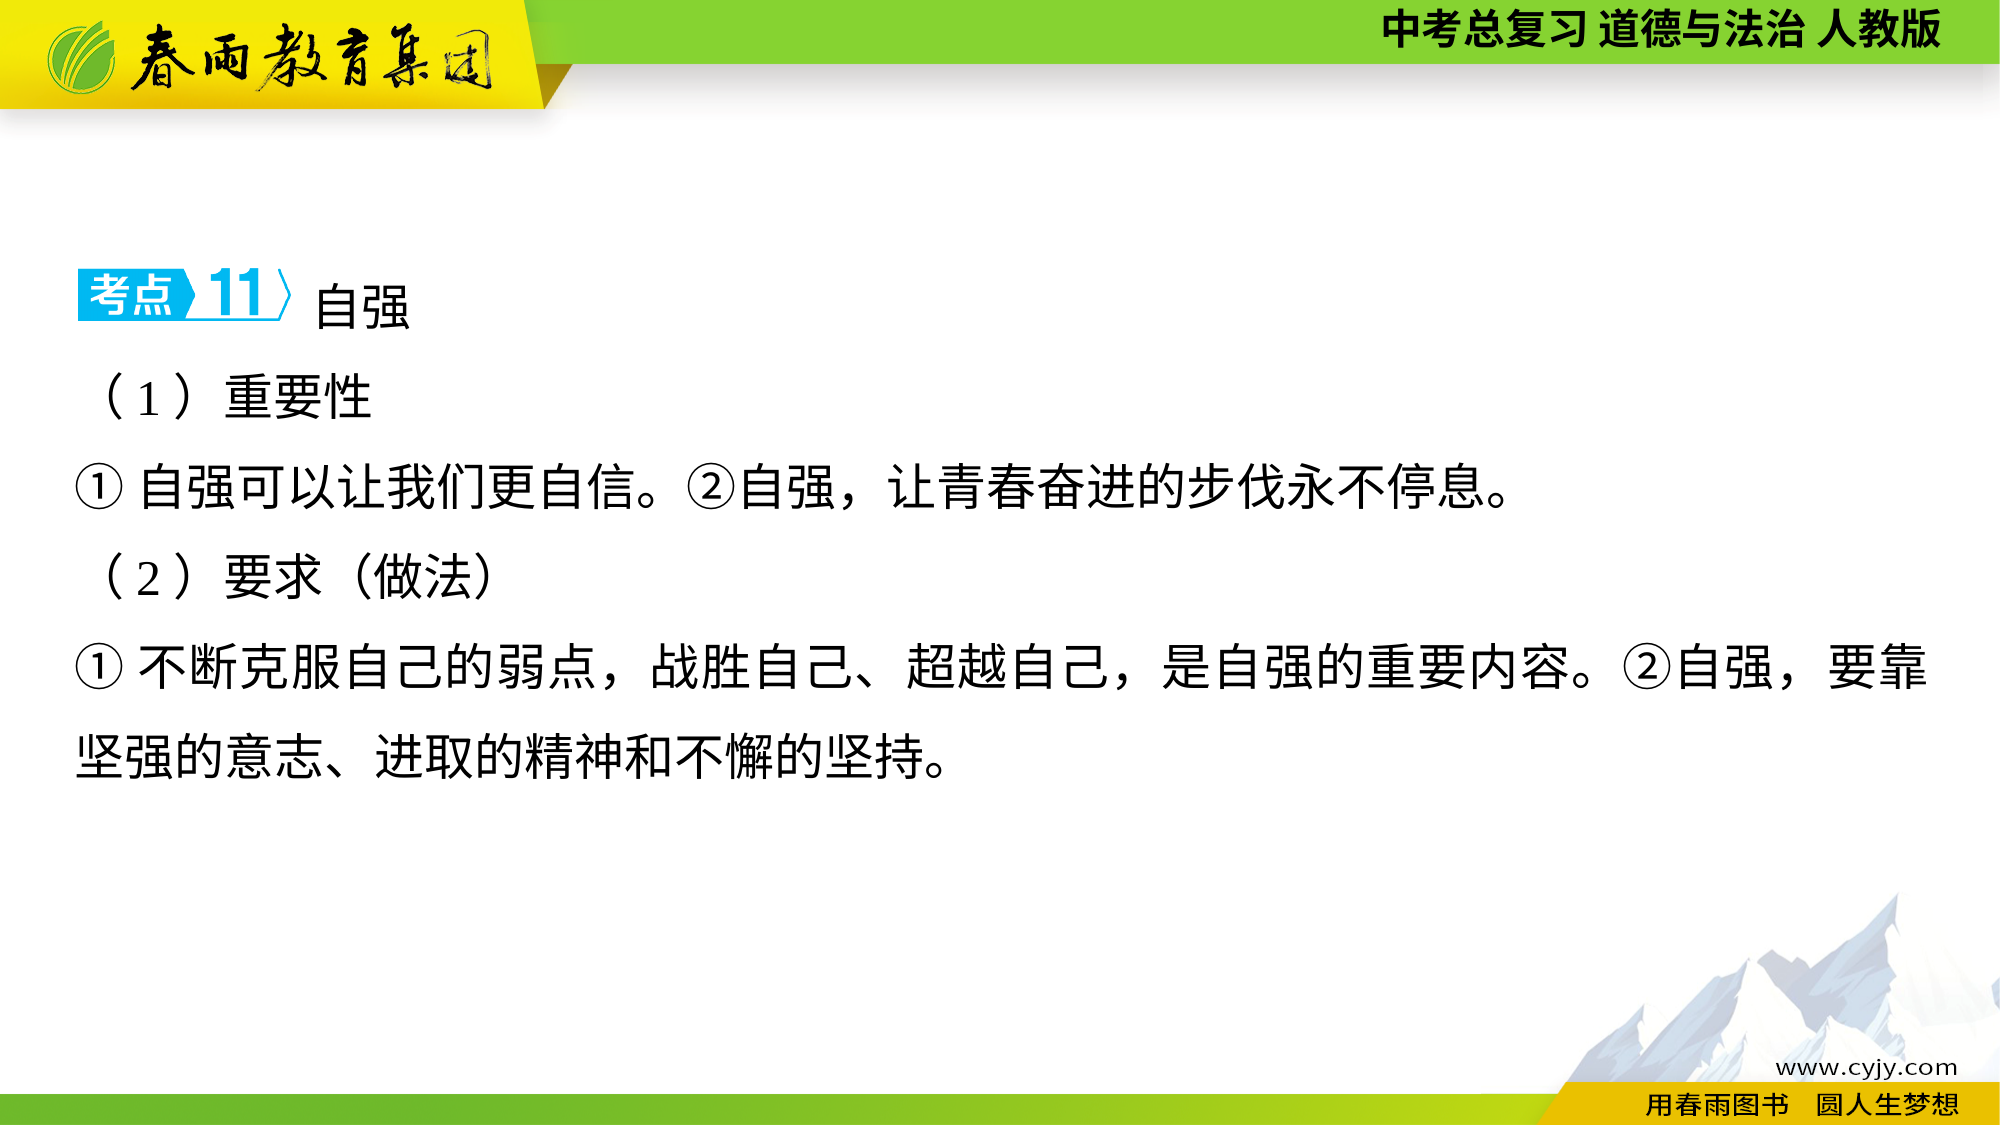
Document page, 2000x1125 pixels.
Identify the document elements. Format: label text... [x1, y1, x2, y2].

picture [0, 0, 2000, 1125]
list 自强 （1）重要性 ①自强可以让我们更自信。②自强，让青春奋进的步伐永不停息。 （2）要求（做法） ①不断克服自己的弱点，战胜自己、超越自己，是自强的重要内容。②自强，要靠坚强的意志、进取的精神和不懈的坚持。 [59, 237, 1944, 787]
